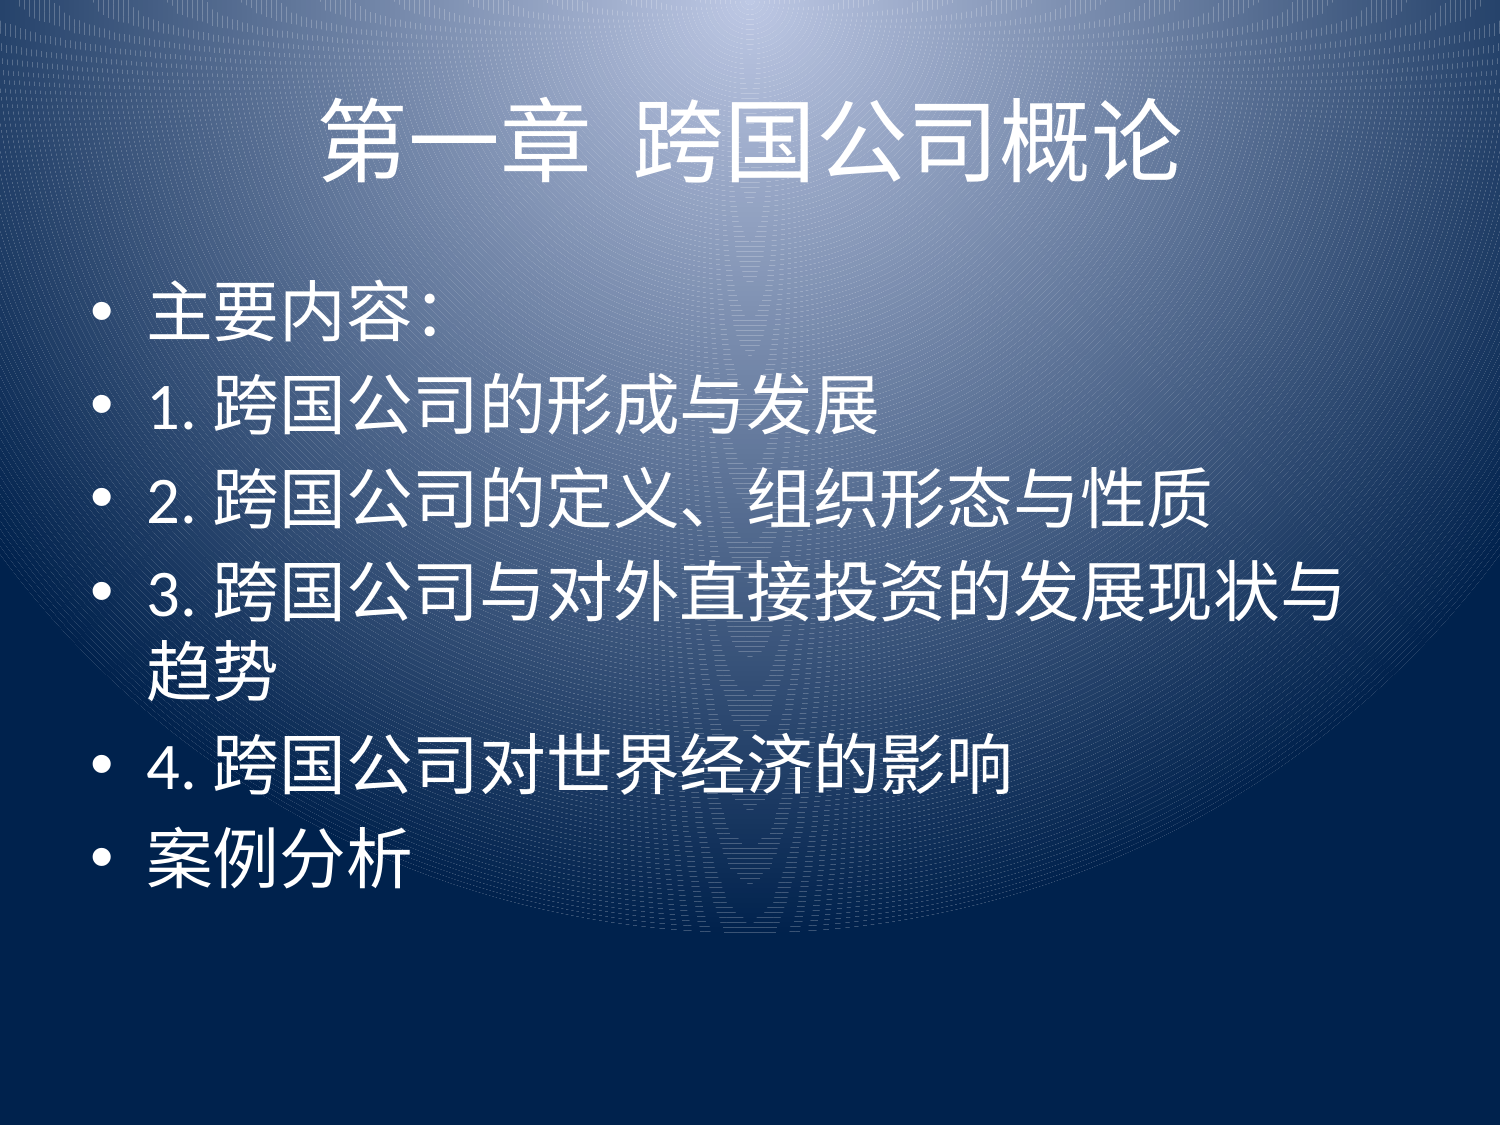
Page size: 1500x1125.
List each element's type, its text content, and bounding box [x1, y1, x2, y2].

list 主要内容： 1.跨国公司的形成与发展 2.跨国公司的定义、组织形态与性质 3.跨国公司与对外直接投资的发展现状与趋势 4.跨国公司对世界经济的影响 案例分析 [75, 262, 1425, 1005]
title 第一章 跨国公司概论 [75, 45, 1425, 233]
